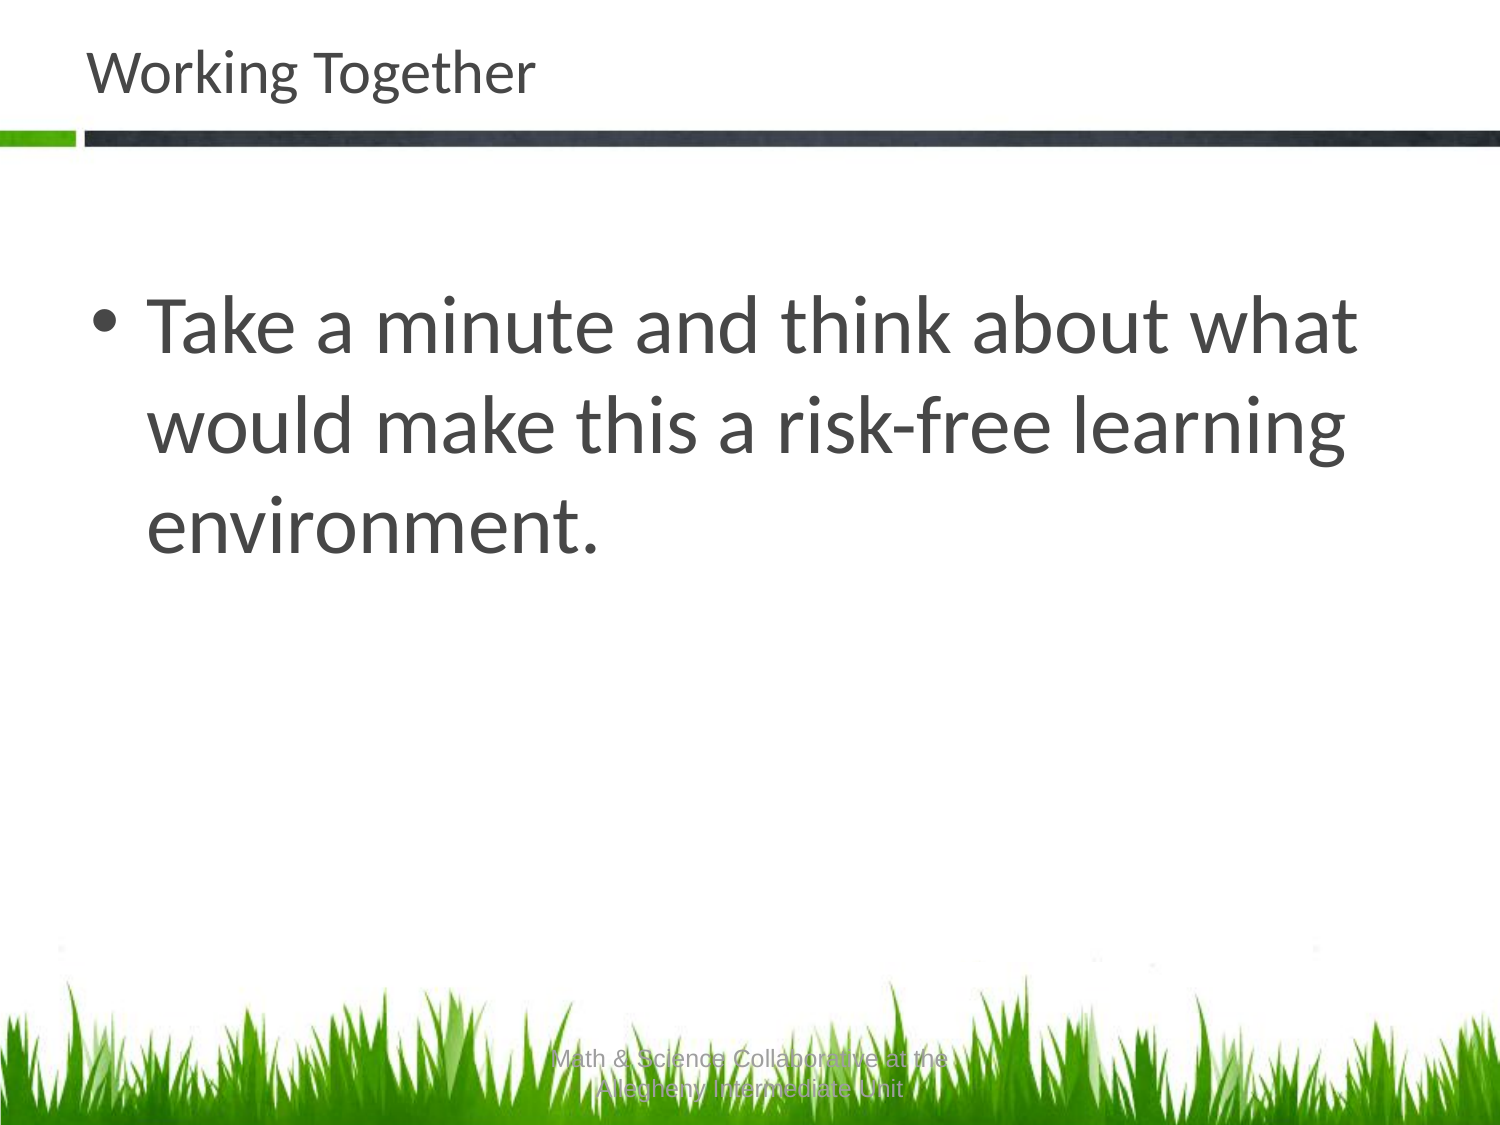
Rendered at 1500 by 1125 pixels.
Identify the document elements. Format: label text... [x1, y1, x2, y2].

list Take a minute and think about what would make this a risk-free learning environment. [75, 262, 1425, 1005]
title Working Together [71, 12, 1450, 125]
footer Math & Science Collaborative at the Allegheny Intermediate Unit [512, 1042, 988, 1103]
picture [0, 0, 1500, 1125]
